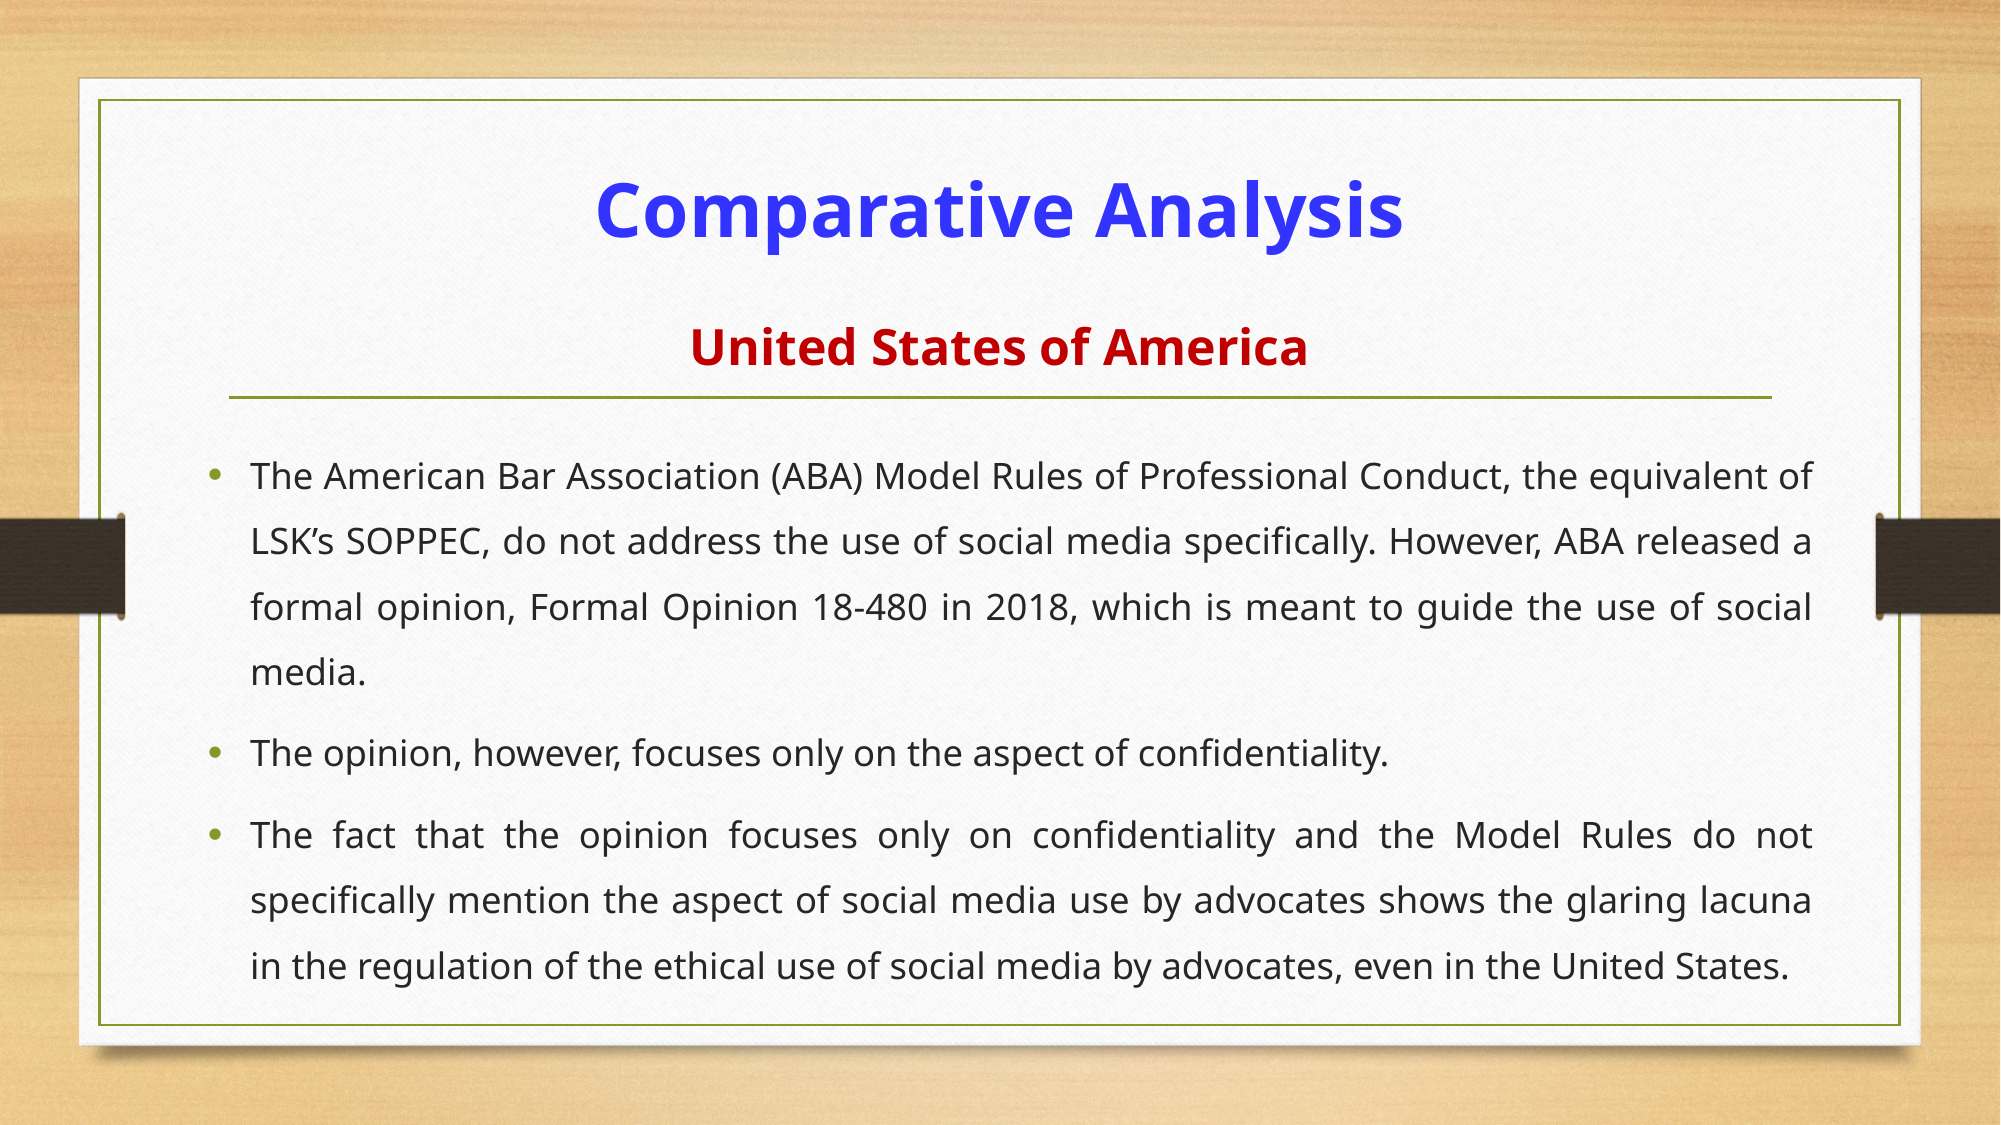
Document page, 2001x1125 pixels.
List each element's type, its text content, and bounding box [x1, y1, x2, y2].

list The American Bar Association (ABA) Model Rules of Professional Conduct, the equivalent of LSK’s SOPPEC, do not address the use of social media specifically. However, ABA released a formal opinion, Formal Opinion 18-480 in 2018, which is meant to guide the use of social media. The opinion, however, focuses only on the aspect of confidentiality. The fact that the opinion focuses only on confidentiality and the Model Rules do not specifically mention the aspect of social media use by advocates shows the glaring lacuna in the regulation of the ethical use of social media by advocates, even in the United States. [192, 423, 1831, 1004]
title Comparative Analysis United States of America [137, 143, 1863, 395]
picture [0, 0, 2001, 1125]
